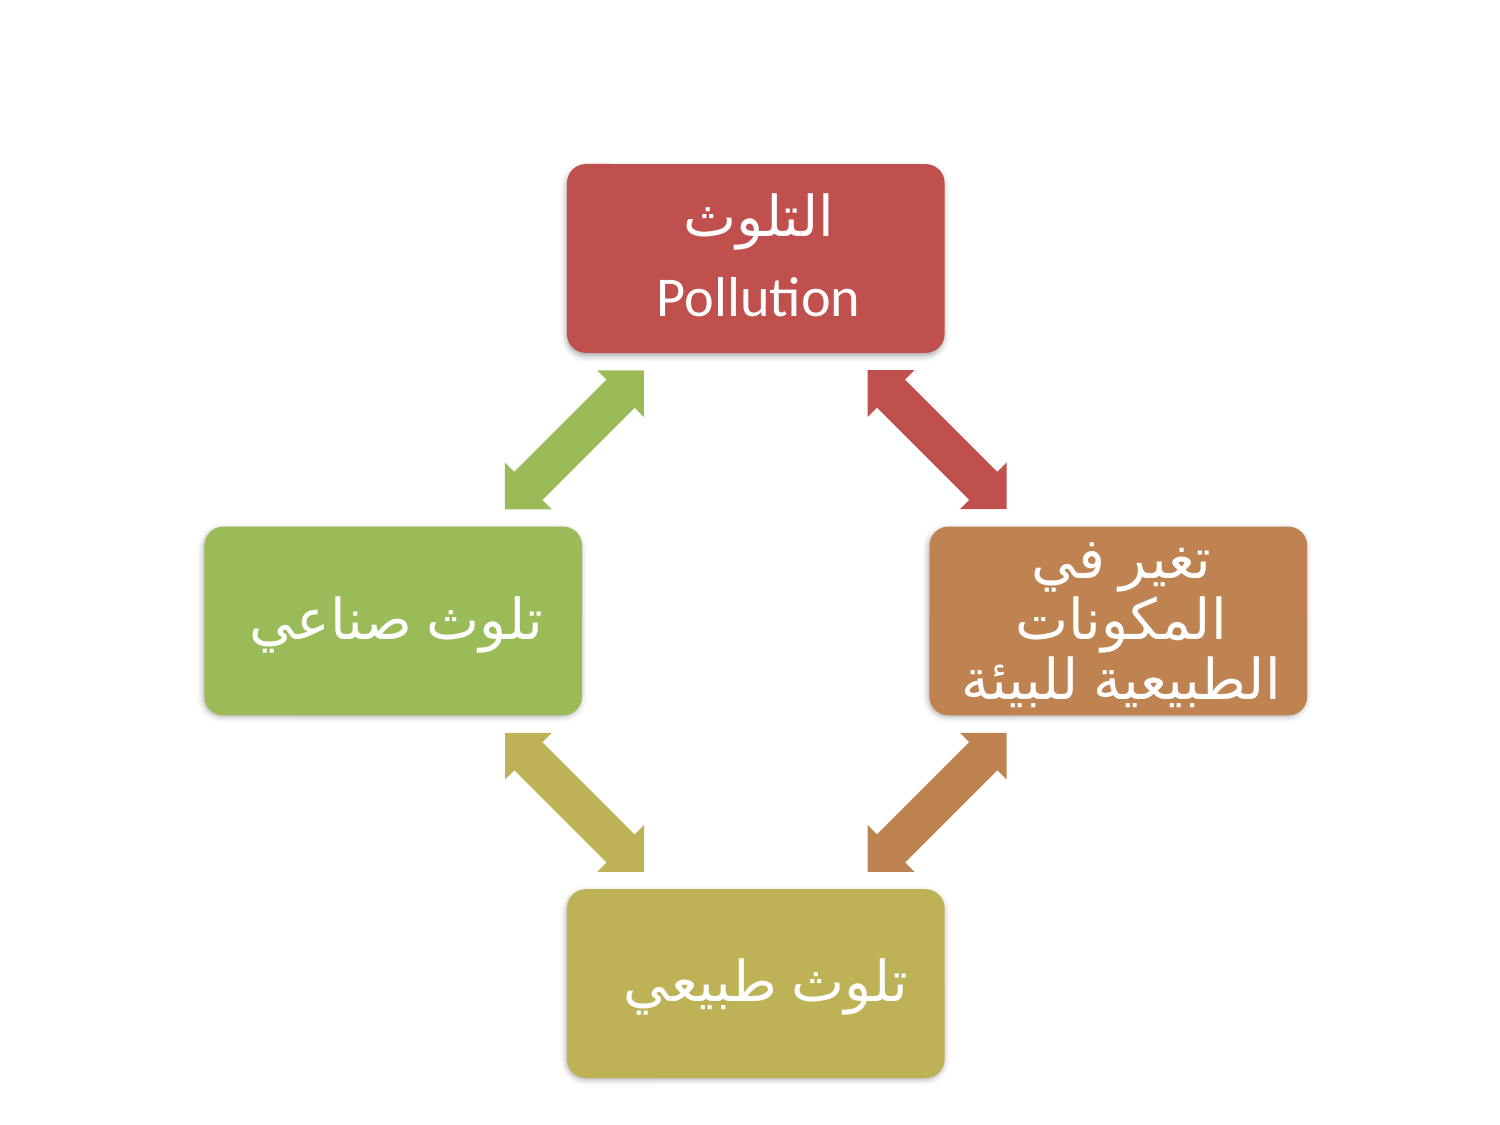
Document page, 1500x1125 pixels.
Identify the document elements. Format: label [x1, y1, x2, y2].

text_box [81, 163, 1430, 1079]
